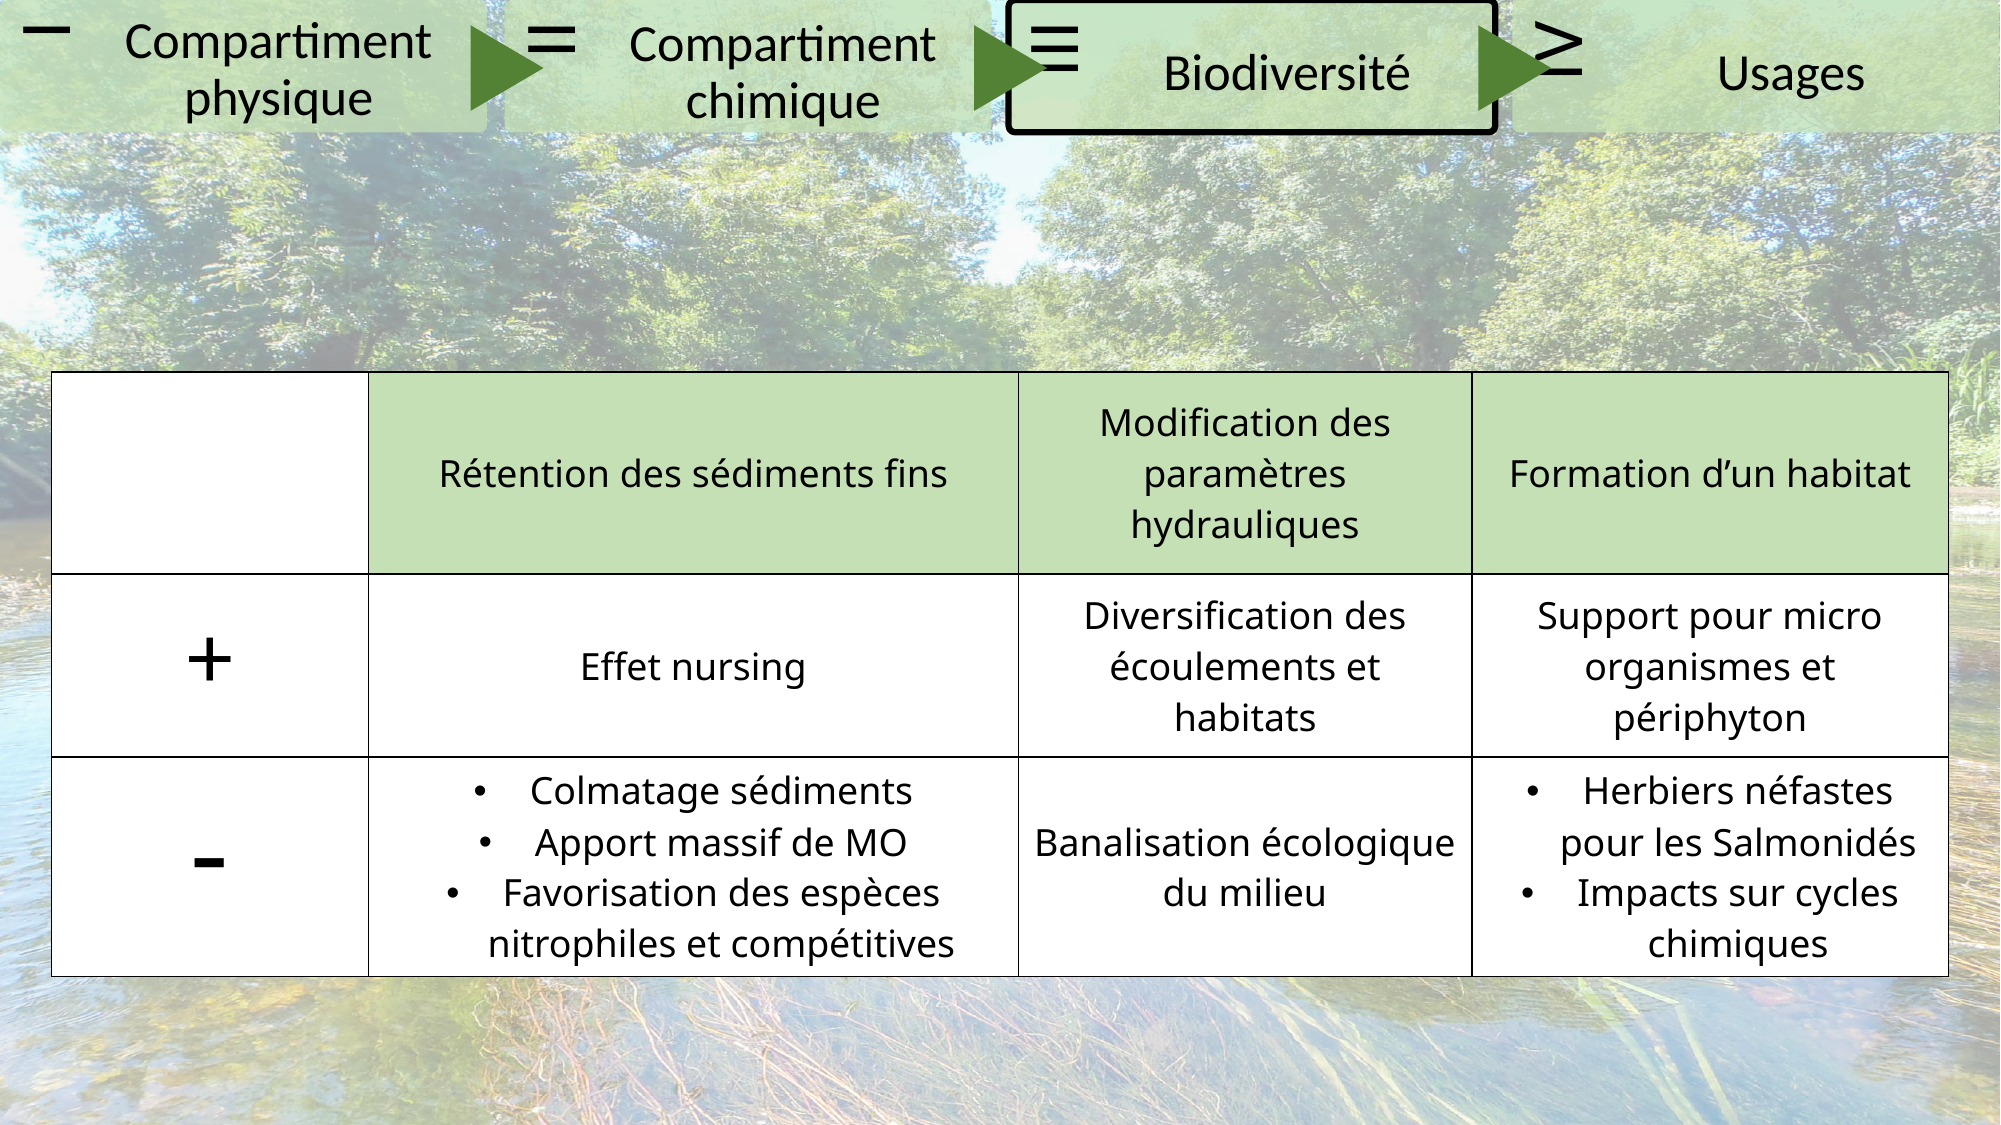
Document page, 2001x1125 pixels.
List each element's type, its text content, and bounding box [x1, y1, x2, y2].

table_cell + [52, 575, 368, 756]
table_cell Support pour micro organismes et périphyton [1473, 575, 1948, 756]
table_header Rétention des sédiments fins [369, 373, 1018, 573]
table_header Modification des paramètres hydrauliques [1019, 373, 1471, 573]
text_box [137, 977, 1884, 1085]
table_cell - [52, 758, 368, 976]
table_header [52, 373, 368, 573]
table_header Formation d’un habitat [1473, 373, 1948, 573]
text_box [137, 258, 1884, 371]
table_cell Effet nursing [369, 575, 1018, 756]
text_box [0, 0, 2000, 133]
table_cell Banalisation écologique du milieu [1019, 758, 1471, 976]
table_cell Colmatage sédiments Apport massif de MO Favorisation des espèces nitrophiles et compétitives [369, 758, 1018, 976]
table_cell Diversification des écoulements et habitats [1019, 575, 1471, 756]
table_cell Herbiers néfastes pour les Salmonidés Impacts sur cycles chimiques [1473, 758, 1948, 976]
